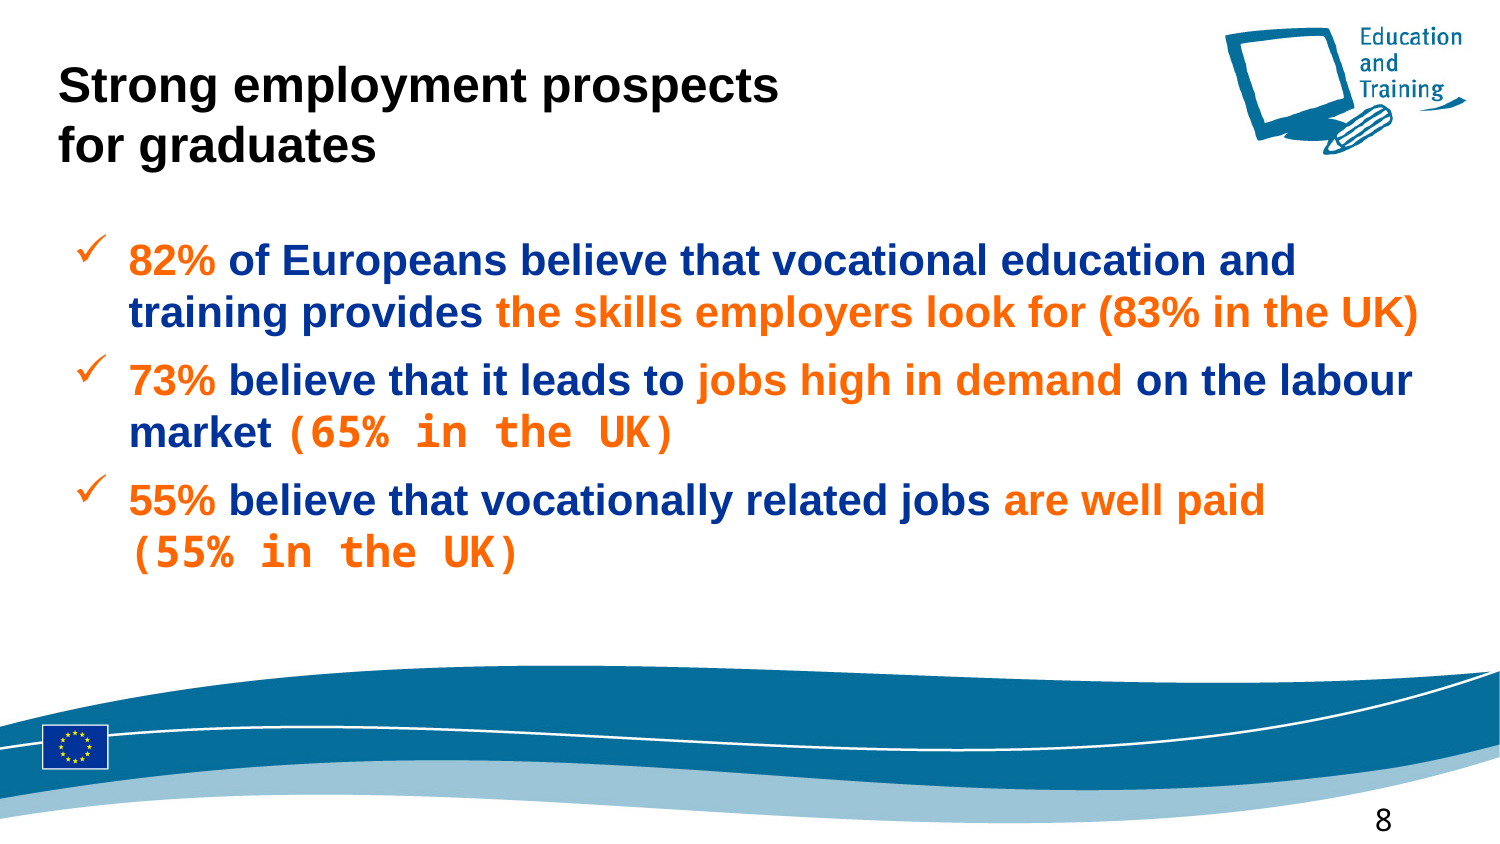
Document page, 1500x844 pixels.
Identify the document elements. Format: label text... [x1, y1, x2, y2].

picture [0, 745, 1500, 844]
picture [876, 0, 1500, 201]
picture [1242, 36, 1327, 46]
picture [0, 610, 1500, 770]
picture [1340, 131, 1359, 143]
picture [1338, 131, 1346, 136]
title Strong employment prospects for graduates [46, 46, 1397, 131]
picture [1363, 131, 1372, 136]
text_box 82% of Europeans believe that vocational education and training provides the skills employers look for (83% in the UK) 73% believe that it leads to jobs high in demand on the labour market (65% in the UK) 55% believe that vocationally related jobs are well paid (55% in the UK) [62, 218, 1443, 583]
picture [1329, 140, 1340, 150]
picture [1349, 136, 1362, 145]
